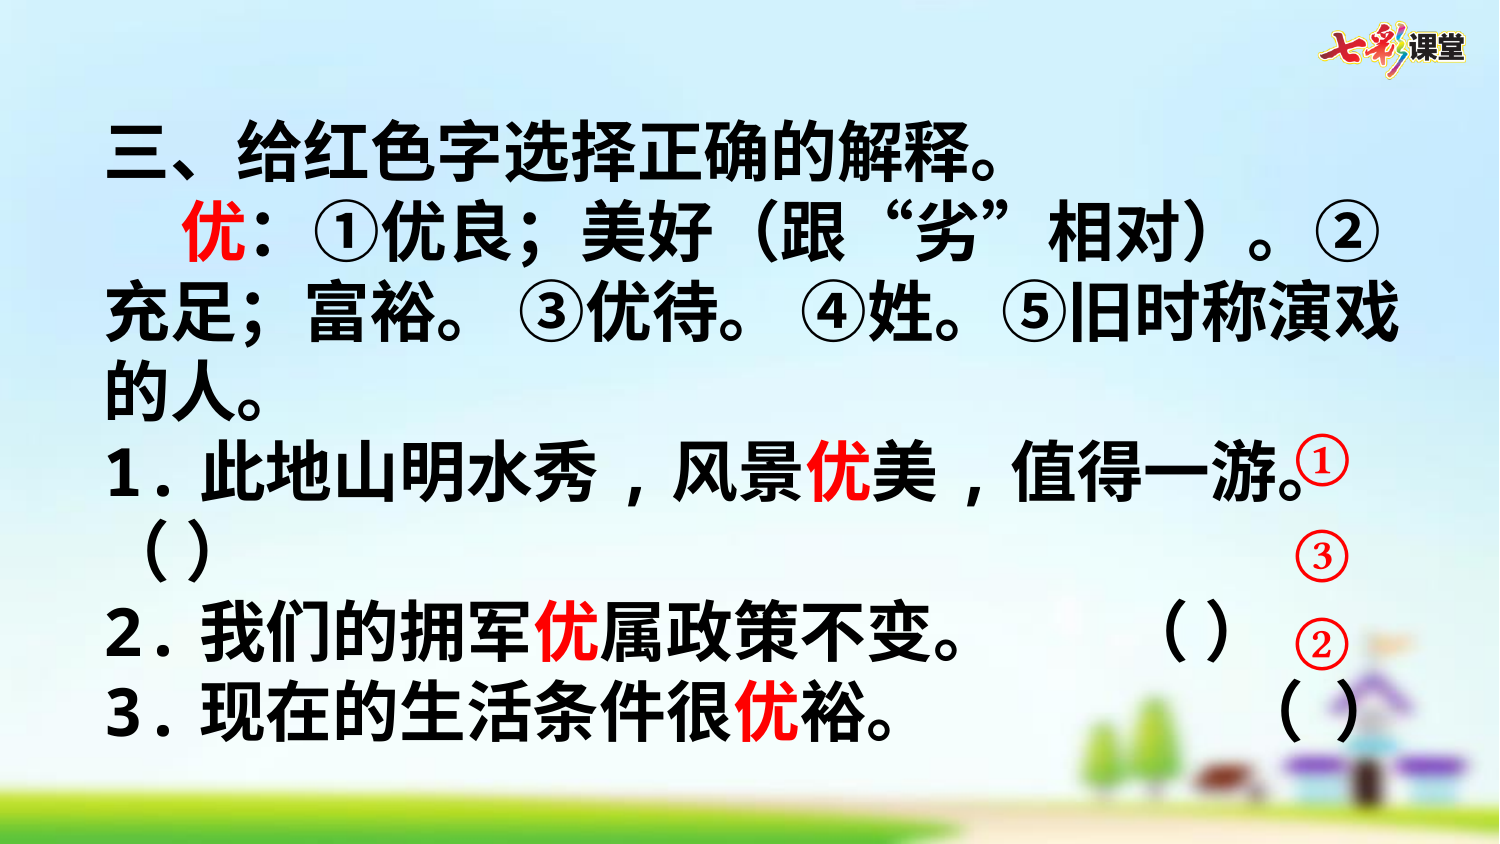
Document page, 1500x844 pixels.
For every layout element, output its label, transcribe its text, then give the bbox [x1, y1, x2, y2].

text_box ② [1278, 591, 1397, 687]
text_box ③ [1278, 503, 1397, 591]
text_box 三、给红色字选择正确的解释。 优：①优良；美好（跟“劣”相对）。②充足；富裕。 ③优待。 ④姓。⑤旧时称演戏的人。 1.此地山明水秀,风景优美,值得一游。（ ） 2.我们的拥军优属政策不变。 （ ） 3.现在的生活条件很优裕。 （ ） [88, 102, 1445, 758]
picture [0, 0, 1499, 844]
text_box ① [1278, 407, 1397, 502]
